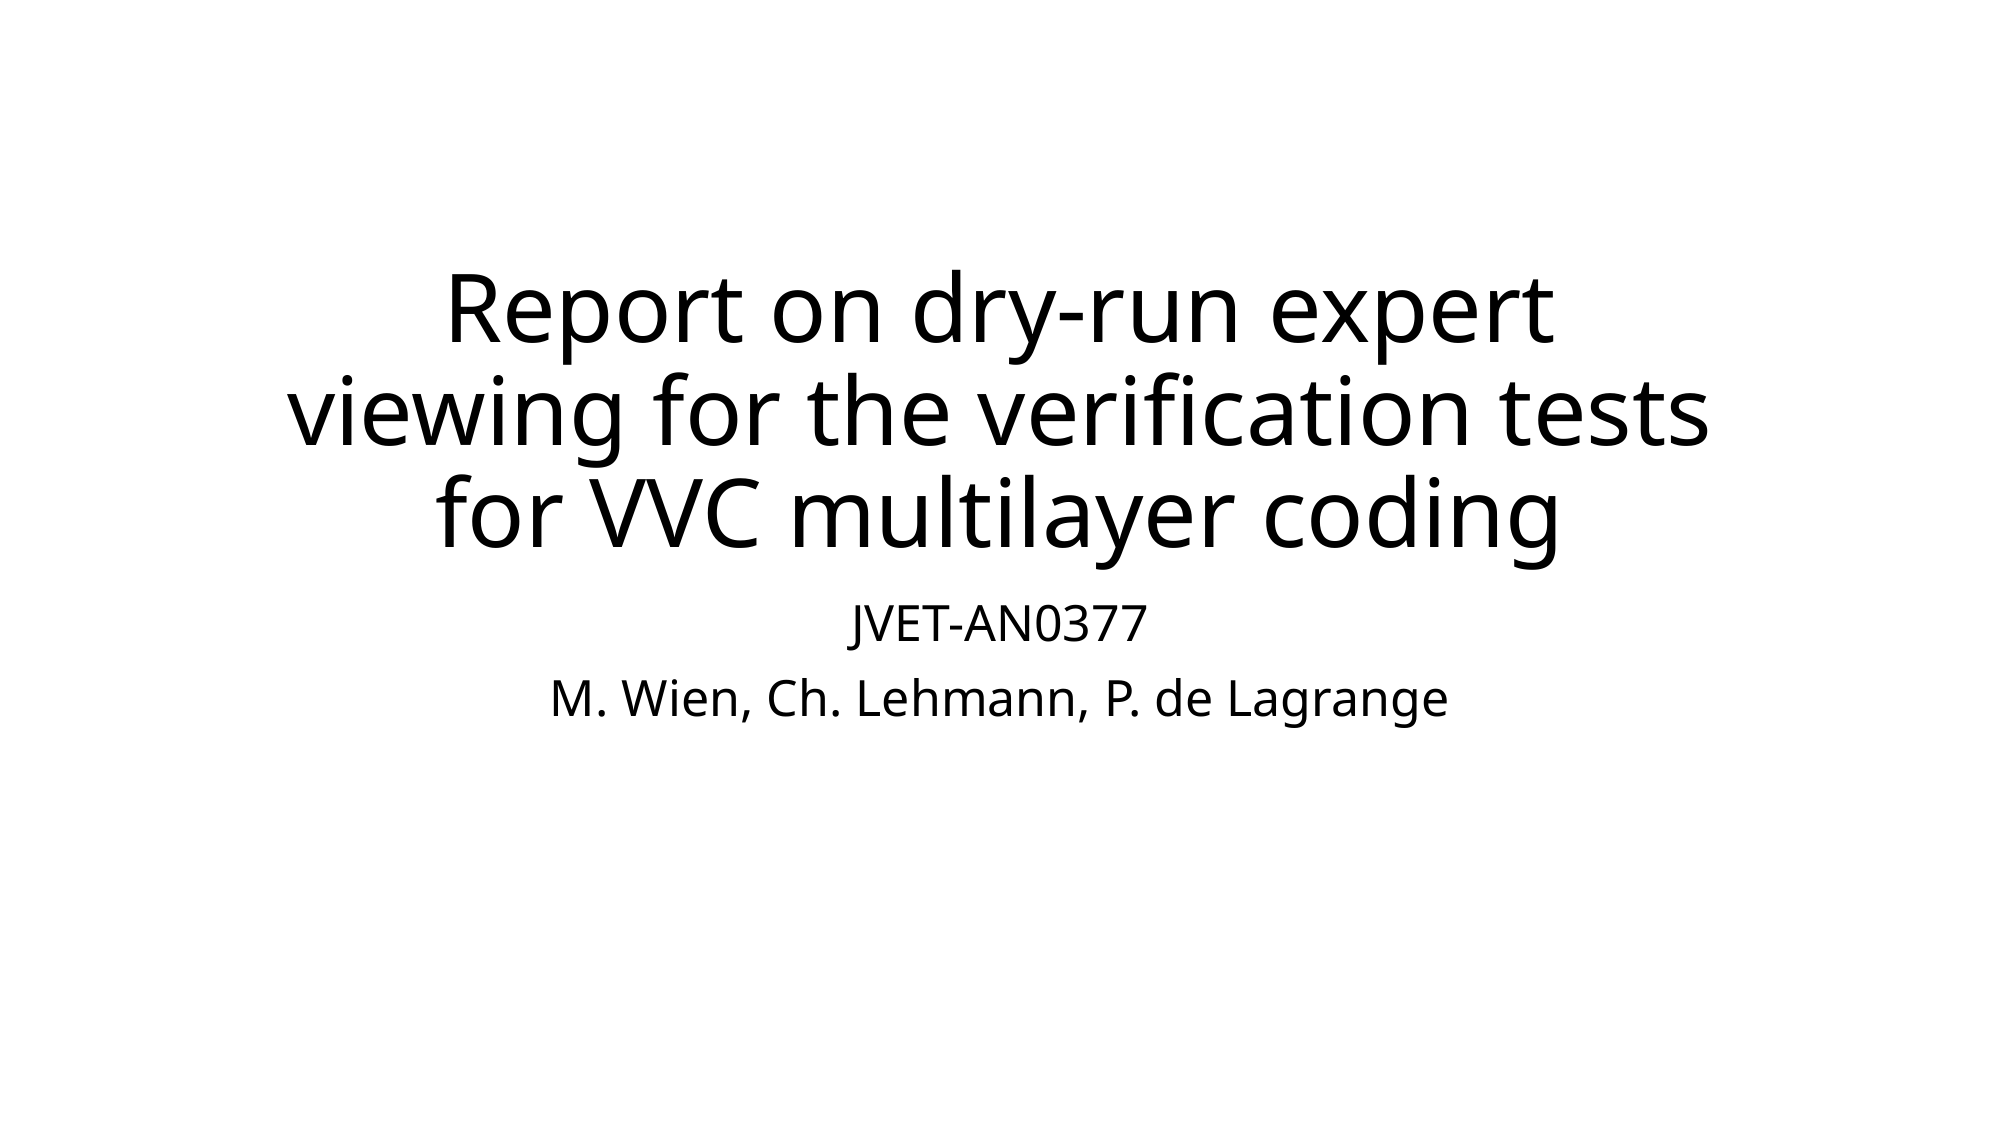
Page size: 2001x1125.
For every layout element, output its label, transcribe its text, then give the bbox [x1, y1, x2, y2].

subtitle JVET-AN0377 M. Wien, Ch. Lehmann, P. de Lagrange [249, 590, 1750, 863]
title Report on dry-run expert viewing for the verification tests for VVC multilayer coding [249, 184, 1750, 576]
